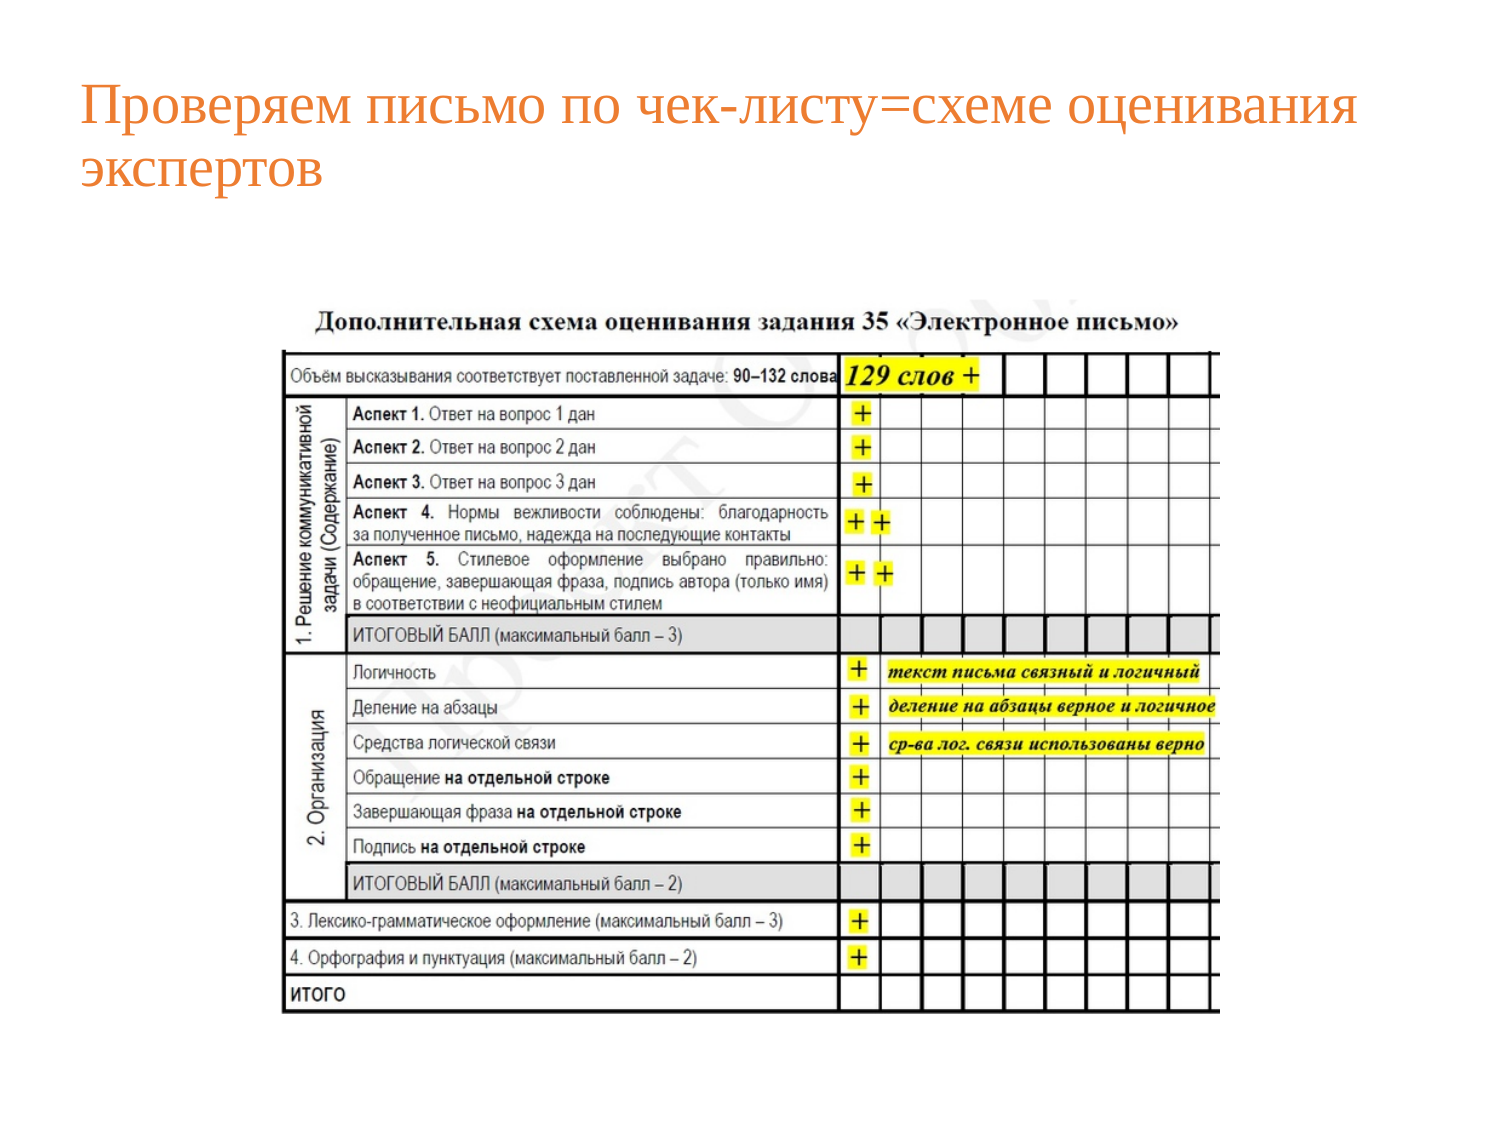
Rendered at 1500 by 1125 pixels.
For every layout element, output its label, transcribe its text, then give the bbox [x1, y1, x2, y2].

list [280, 299, 1220, 1014]
title Проверяем письмо по чек-листу=схеме оценивания экспертов [64, 42, 1415, 231]
